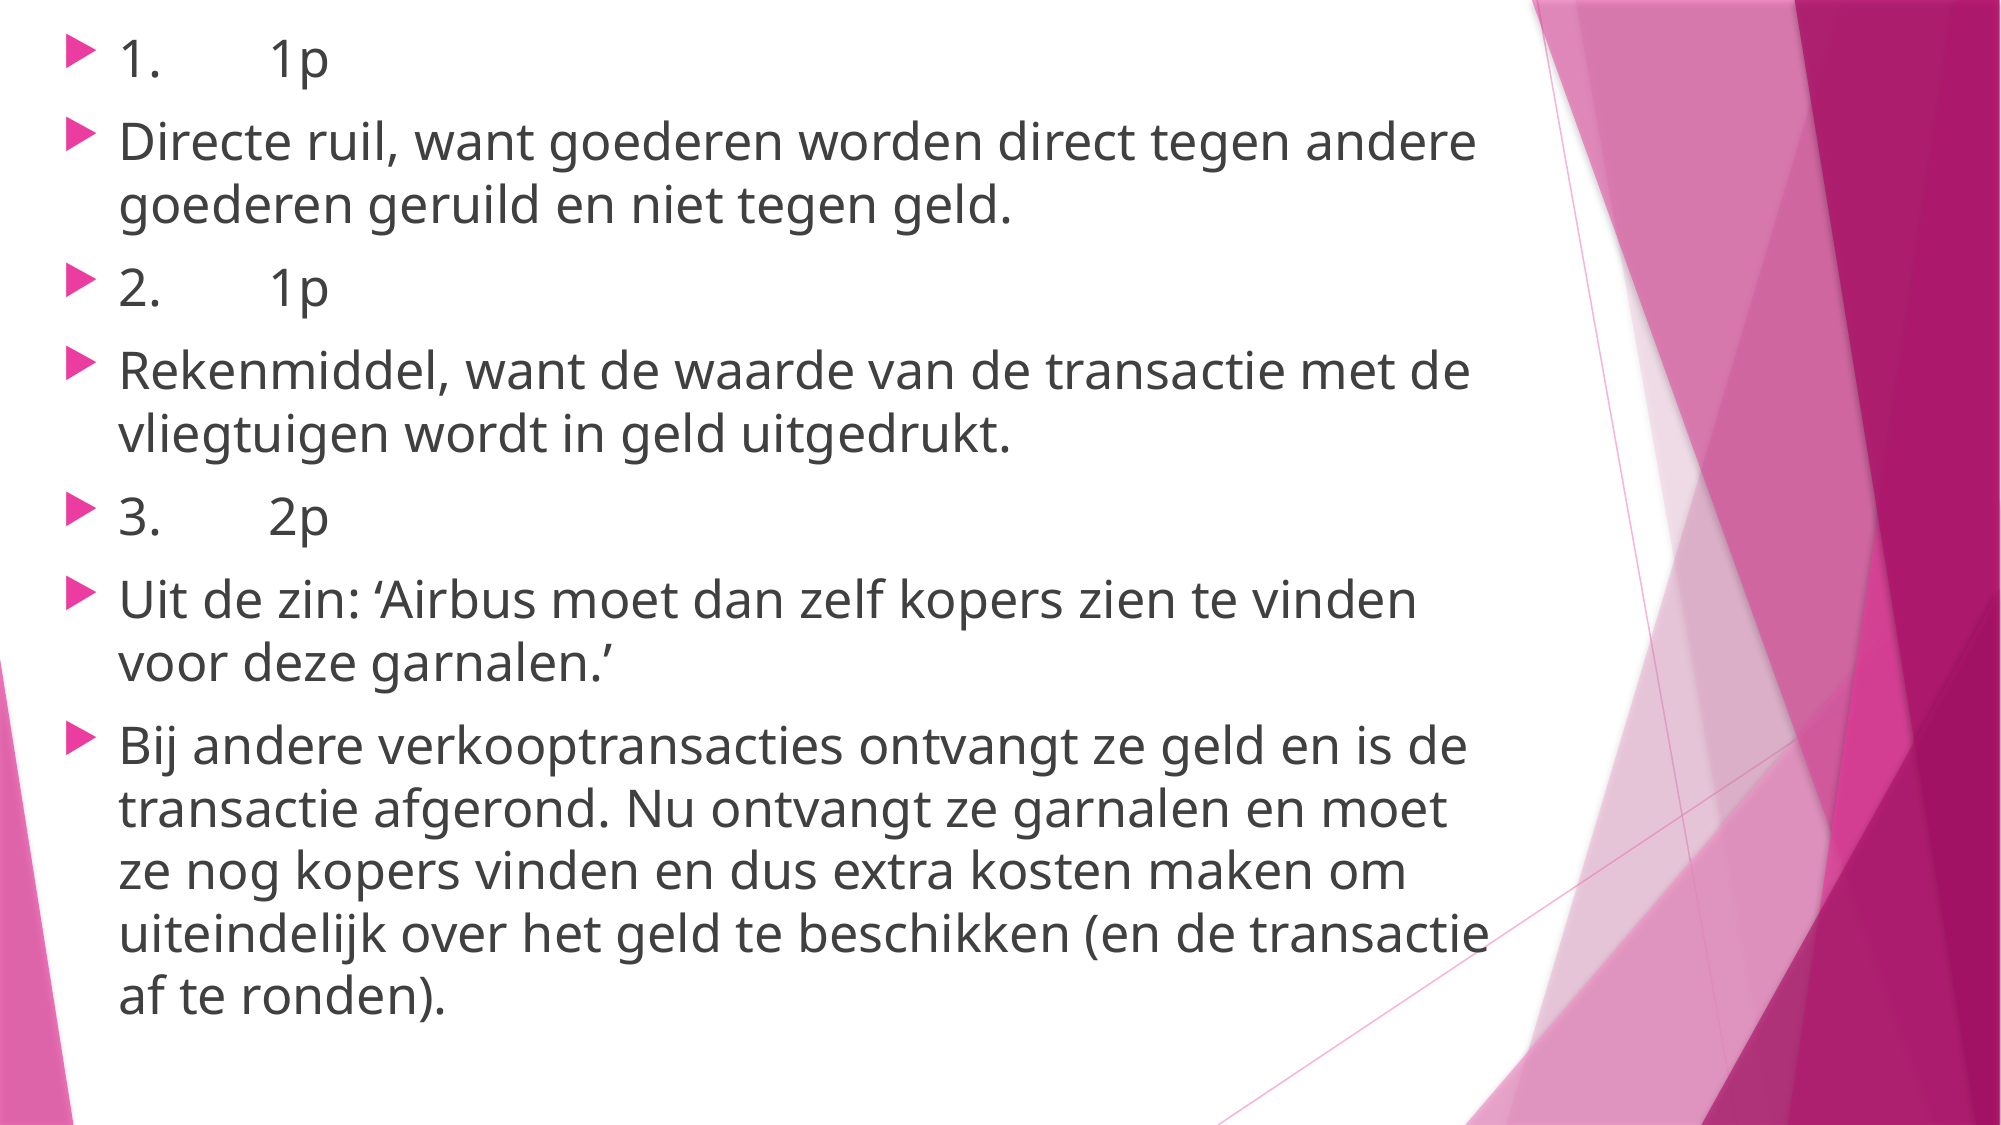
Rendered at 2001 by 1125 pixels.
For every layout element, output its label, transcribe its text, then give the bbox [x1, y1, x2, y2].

list 1. 1p Directe ruil, want goederen worden direct tegen andere goederen geruild en niet tegen geld. 2. 1p Rekenmiddel, want de waarde van de transactie met de vliegtuigen wordt in geld uitgedrukt. 3. 2p Uit de zin: ‘Airbus moet dan zelf kopers zien te vinden voor deze garnalen.’ Bij andere verkooptransacties ontvangt ze geld en is de transactie afgerond. Nu ontvangt ze garnalen en moet ze nog kopers vinden en dus extra kosten maken om uiteindelijk over het geld te beschikken (en de transactie af te ronden). [47, 17, 1522, 992]
